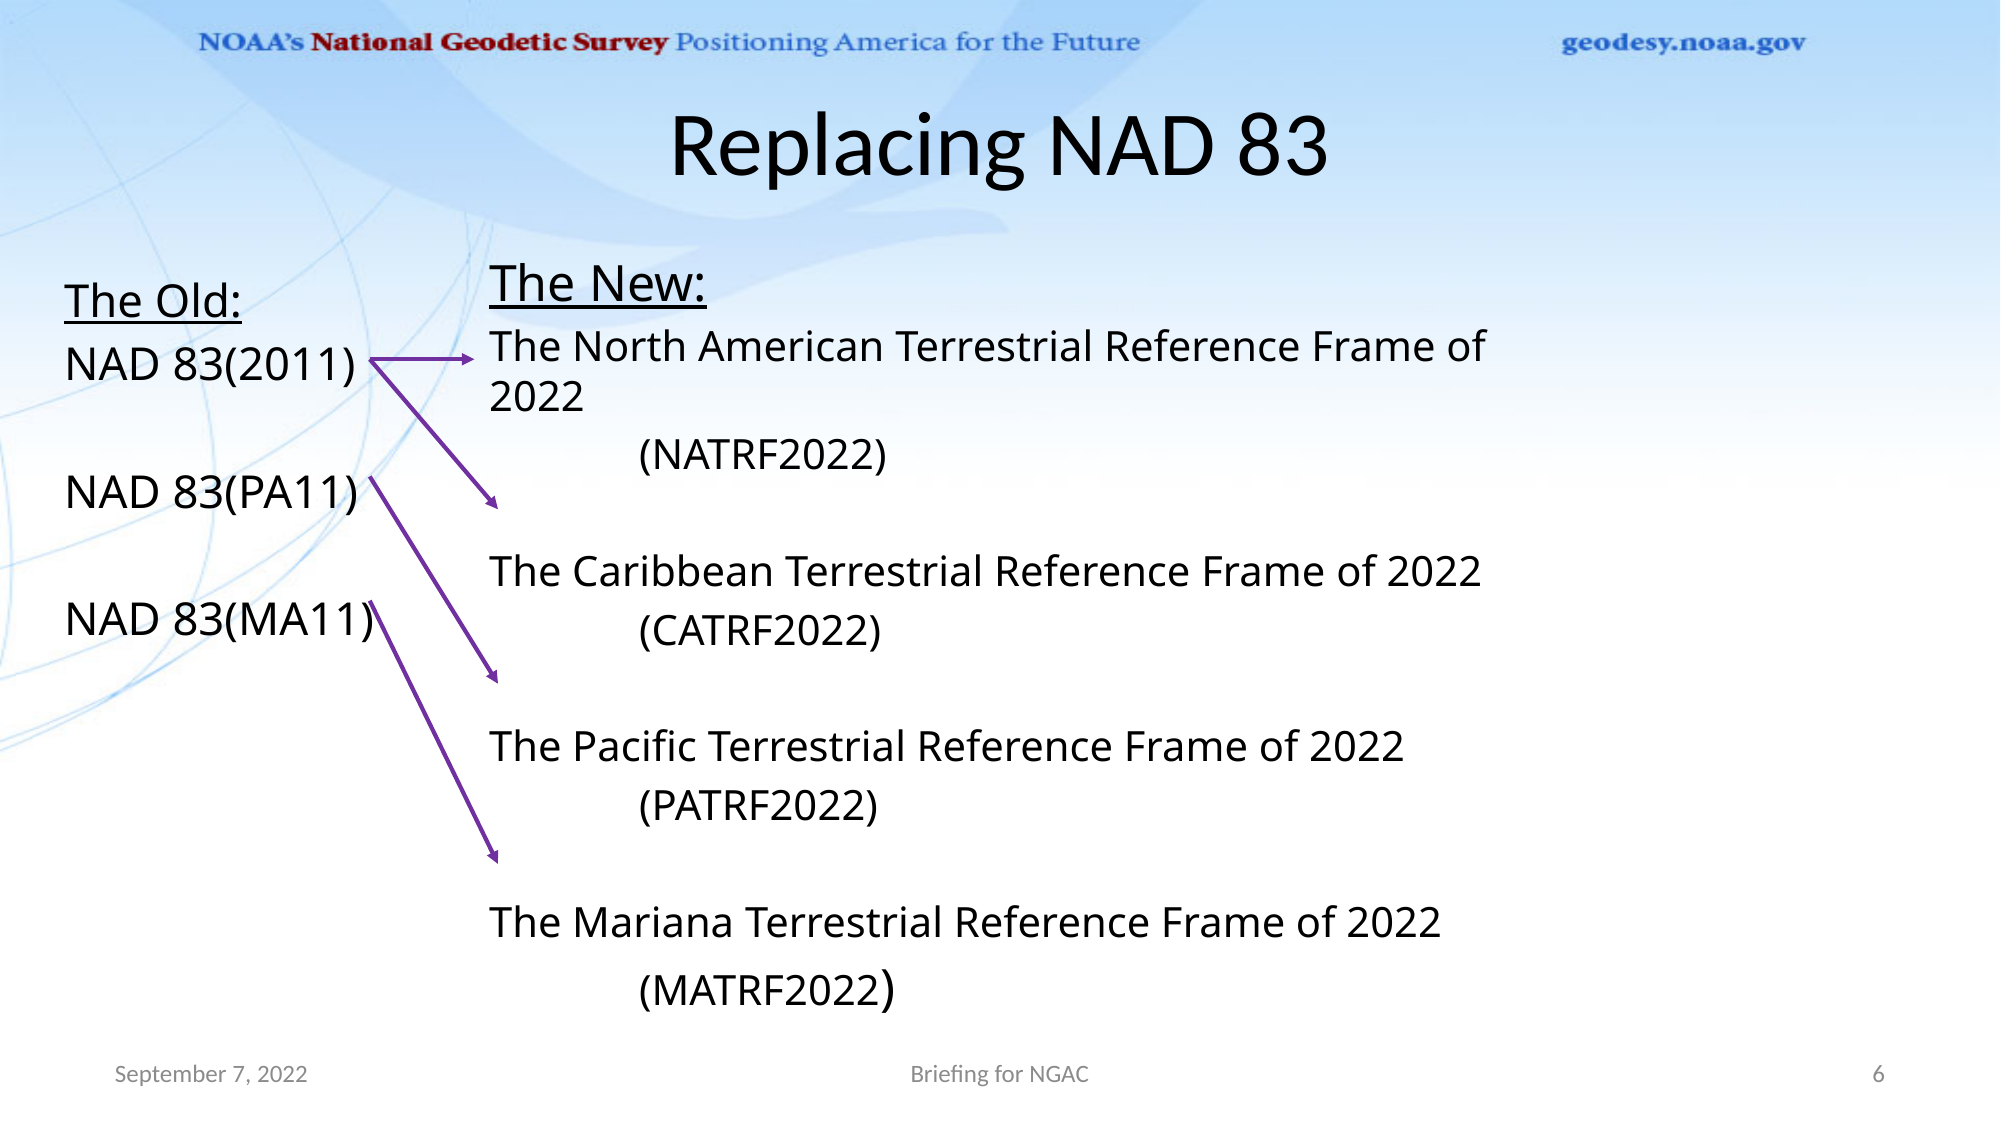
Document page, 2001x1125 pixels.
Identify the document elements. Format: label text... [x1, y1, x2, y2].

footer Briefing for NGAC [683, 1042, 1317, 1103]
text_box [369, 358, 499, 475]
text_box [369, 476, 499, 600]
title Replacing NAD 83 [99, 45, 1900, 233]
text_box The New: The North American Terrestrial Reference Frame of 2022 (NATRF2022) The Caribbean Terrestrial Reference Frame of 2022 (CATRF2022) The Pacific Terrestrial Reference Frame of 2022 (PATRF2022) The Mariana Terrestrial Reference Frame of 2022 (MATRF2022) [474, 243, 1512, 1032]
slide_number 6 [1433, 1042, 1900, 1103]
text_box The Old: NAD 83(2011) NAD 83(PA11) NAD 83(MA11) [49, 264, 474, 652]
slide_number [99, 1042, 567, 1103]
picture [0, 0, 2001, 1125]
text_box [369, 600, 499, 865]
